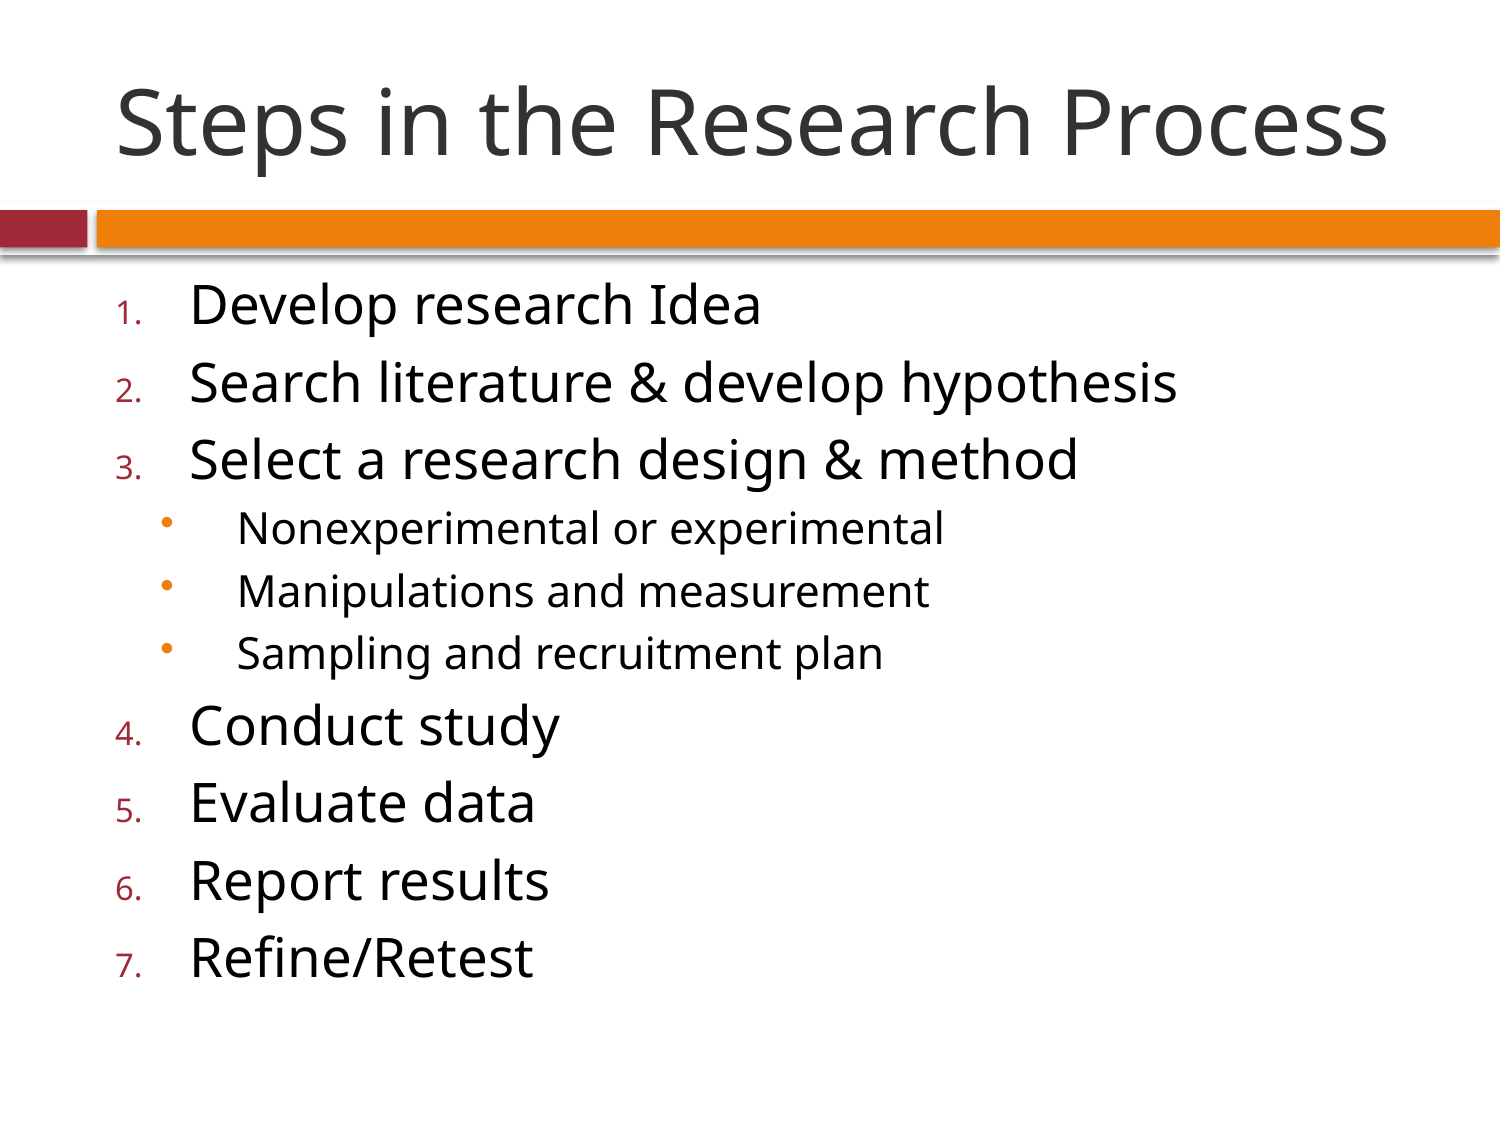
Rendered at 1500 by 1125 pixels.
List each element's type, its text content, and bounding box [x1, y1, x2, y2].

title Steps in the Research Process [100, 37, 1438, 200]
list Develop research Idea Search literature & develop hypothesis Select a research design & method Nonexperimental or experimental Manipulations and measurement Sampling and recruitment plan Conduct study Evaluate data Report results Refine/Retest [100, 262, 1438, 1000]
